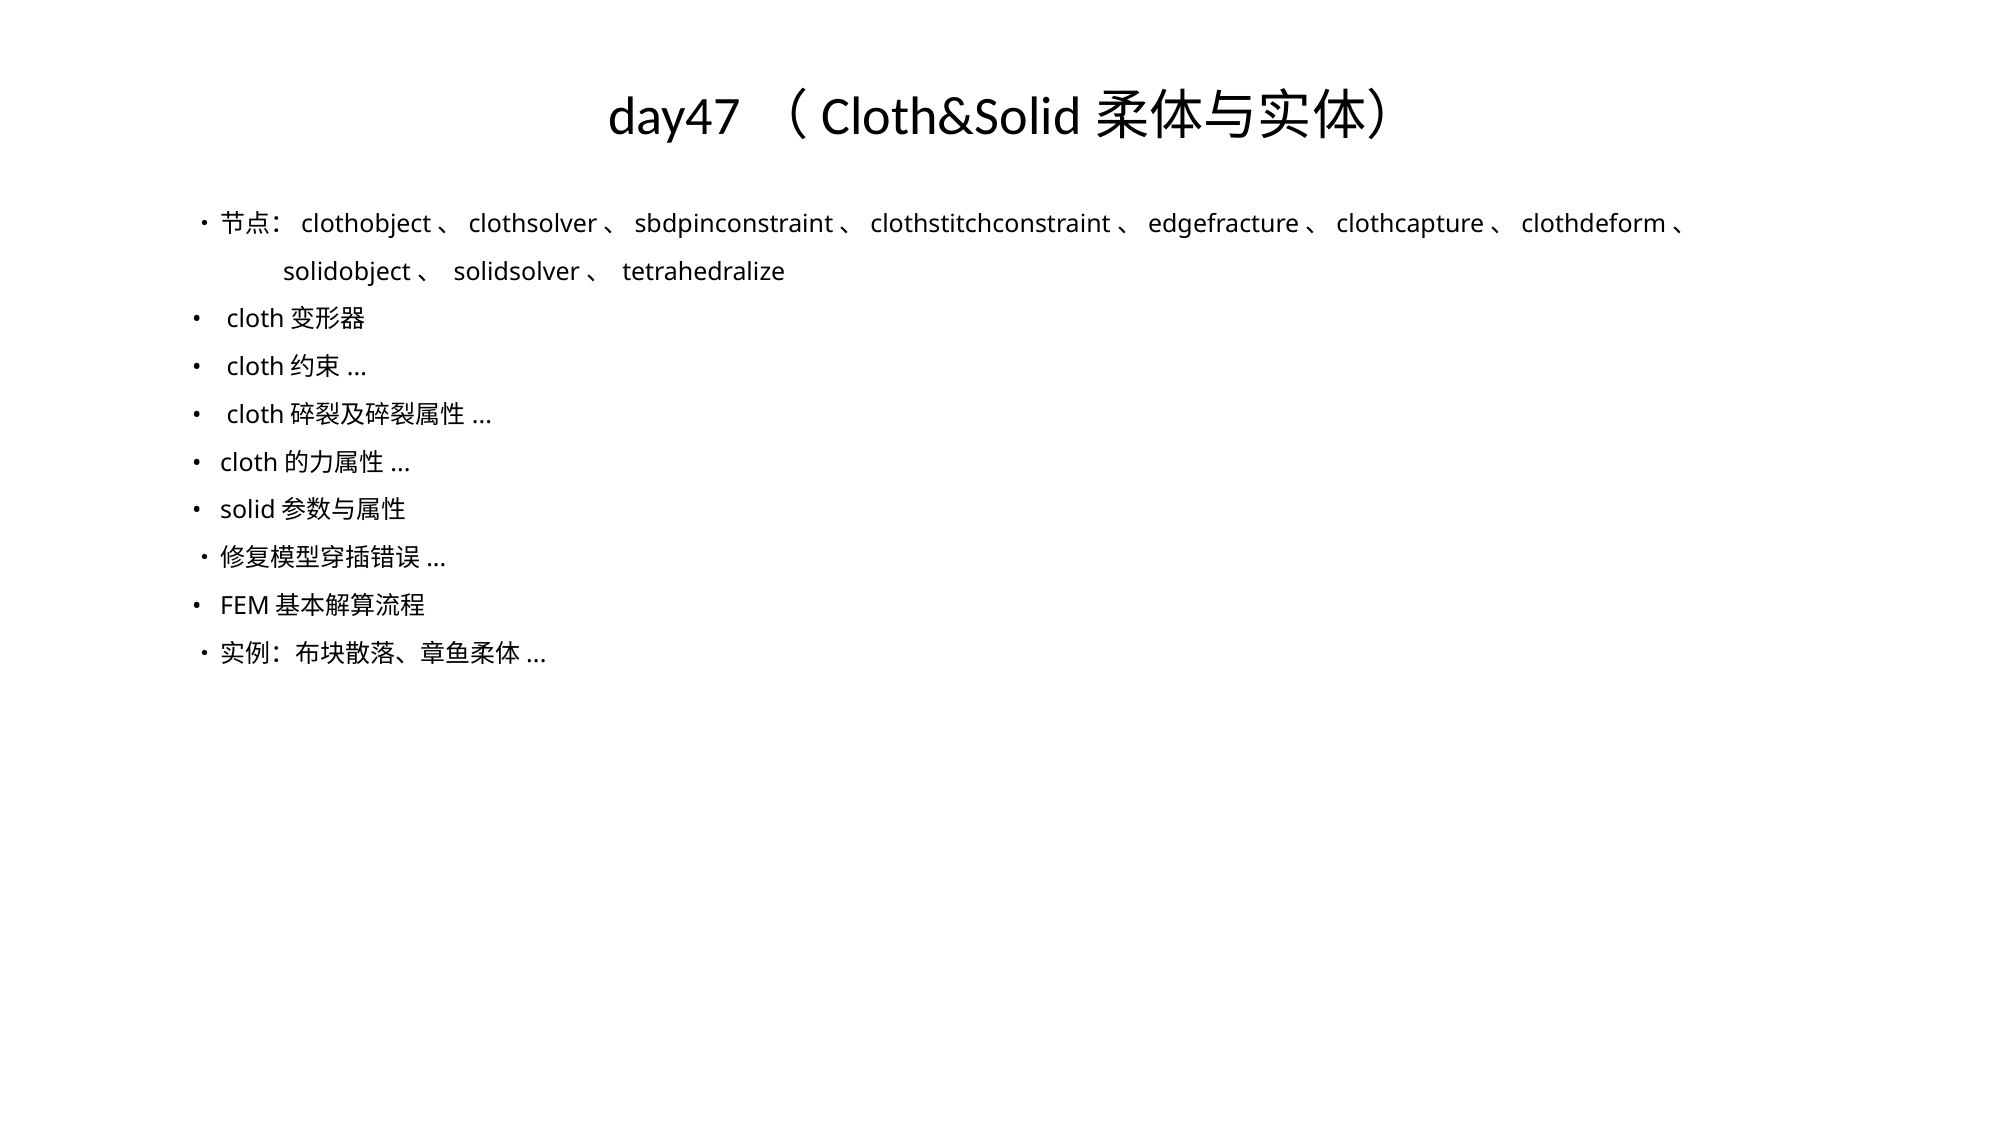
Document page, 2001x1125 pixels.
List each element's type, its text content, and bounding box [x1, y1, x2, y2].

subtitle • 节点：clothobject、clothsolver、sbdpinconstraint、clothstitchconstraint、edgefracture、clothcapture、clothdeform、 solidobject、 solidsolver、 tetrahedralize • cloth变形器 • cloth约束... • cloth碎裂及碎裂属性... • cloth的力属性... • solid参数与属性 • 修复模型穿插错误... • FEM基本解算流程 • 实例：布块散落、章鱼柔体... [176, 203, 1815, 903]
title day47（Cloth&Solid柔体与实体） [543, 41, 1486, 154]
